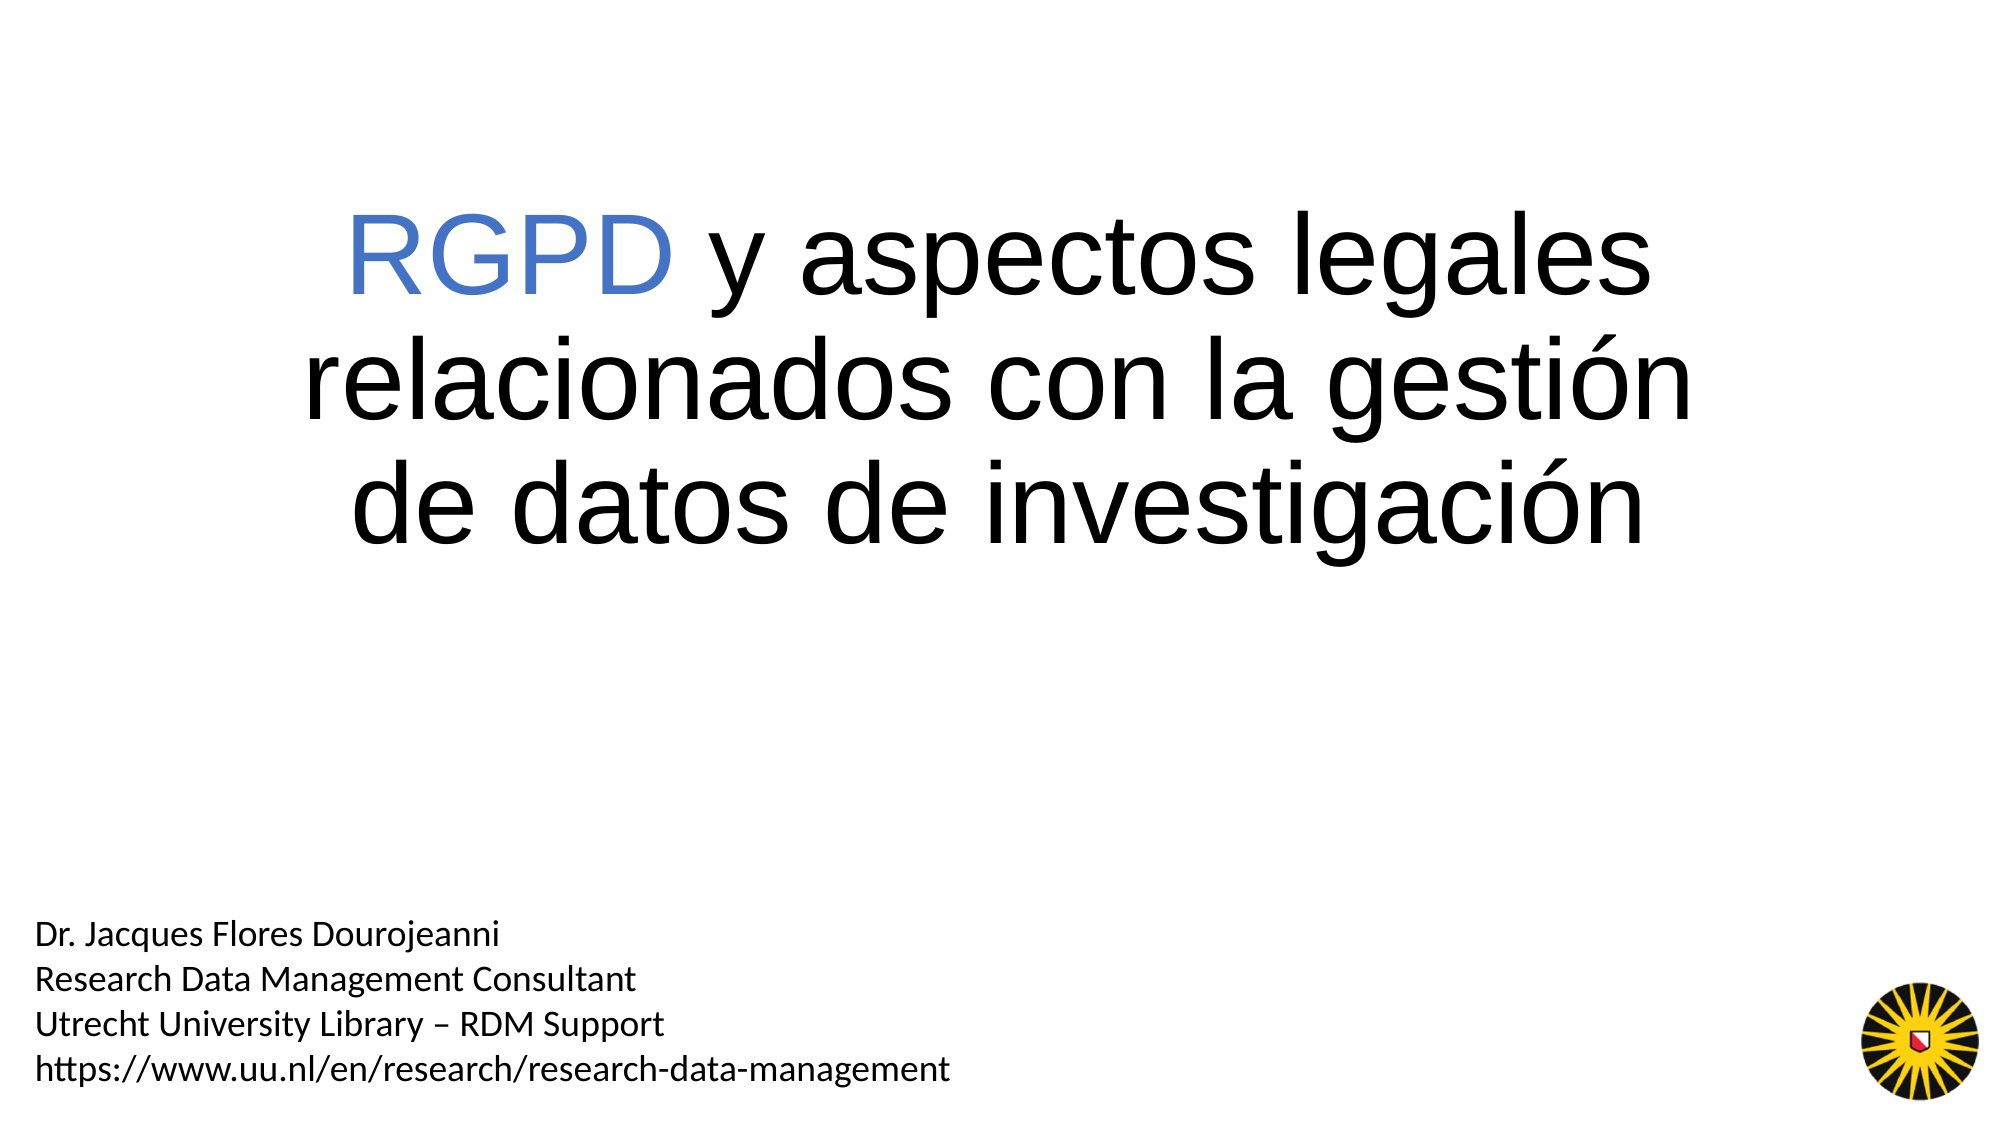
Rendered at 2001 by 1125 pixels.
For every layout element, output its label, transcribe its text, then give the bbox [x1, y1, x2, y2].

text_box Dr. Jacques Flores Dourojeanni Research Data Management Consultant Utrecht University Library – RDM Support https://www.uu.nl/en/research/research-data-management [19, 901, 1057, 1125]
title RGPD y aspectos legales relacionados con la gestión de datos de investigación [249, 184, 1750, 576]
picture [1859, 980, 1980, 1102]
